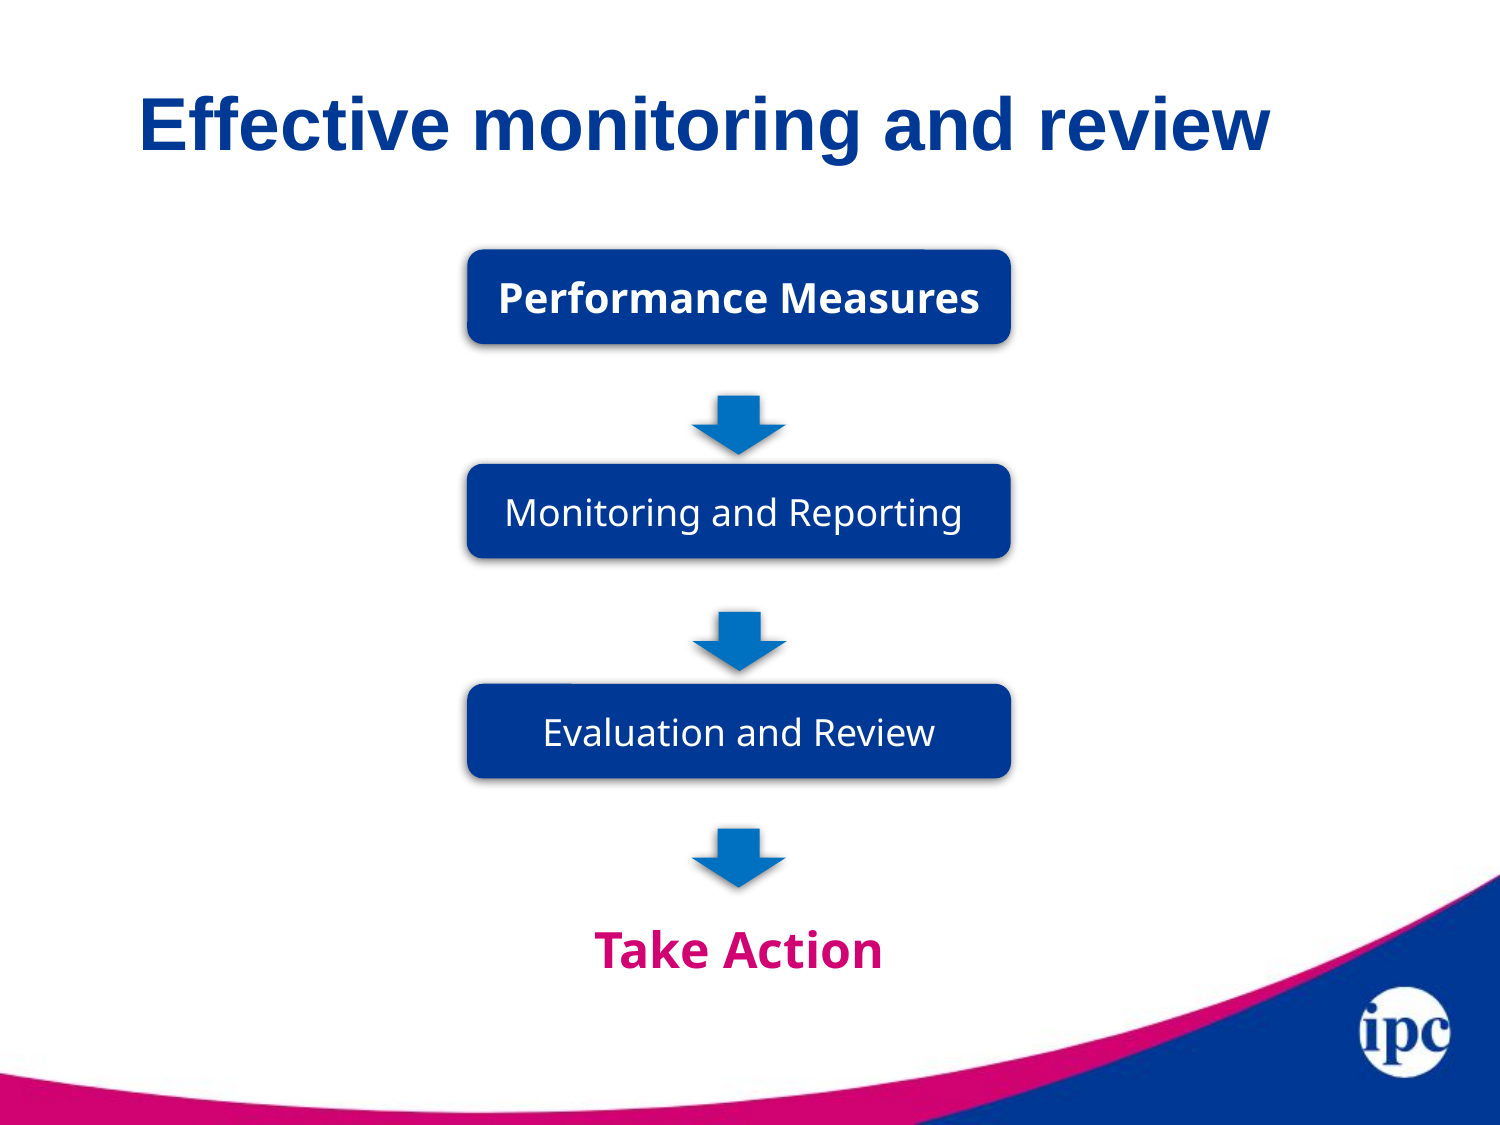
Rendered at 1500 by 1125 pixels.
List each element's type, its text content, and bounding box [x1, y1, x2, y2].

text_box Take Action [442, 898, 1037, 1000]
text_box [467, 611, 1011, 779]
text_box Performance Measures [467, 249, 1011, 345]
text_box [466, 395, 1011, 559]
picture [0, 0, 1500, 1125]
text_box [691, 828, 786, 888]
title Effective monitoring and review [123, 78, 1376, 176]
